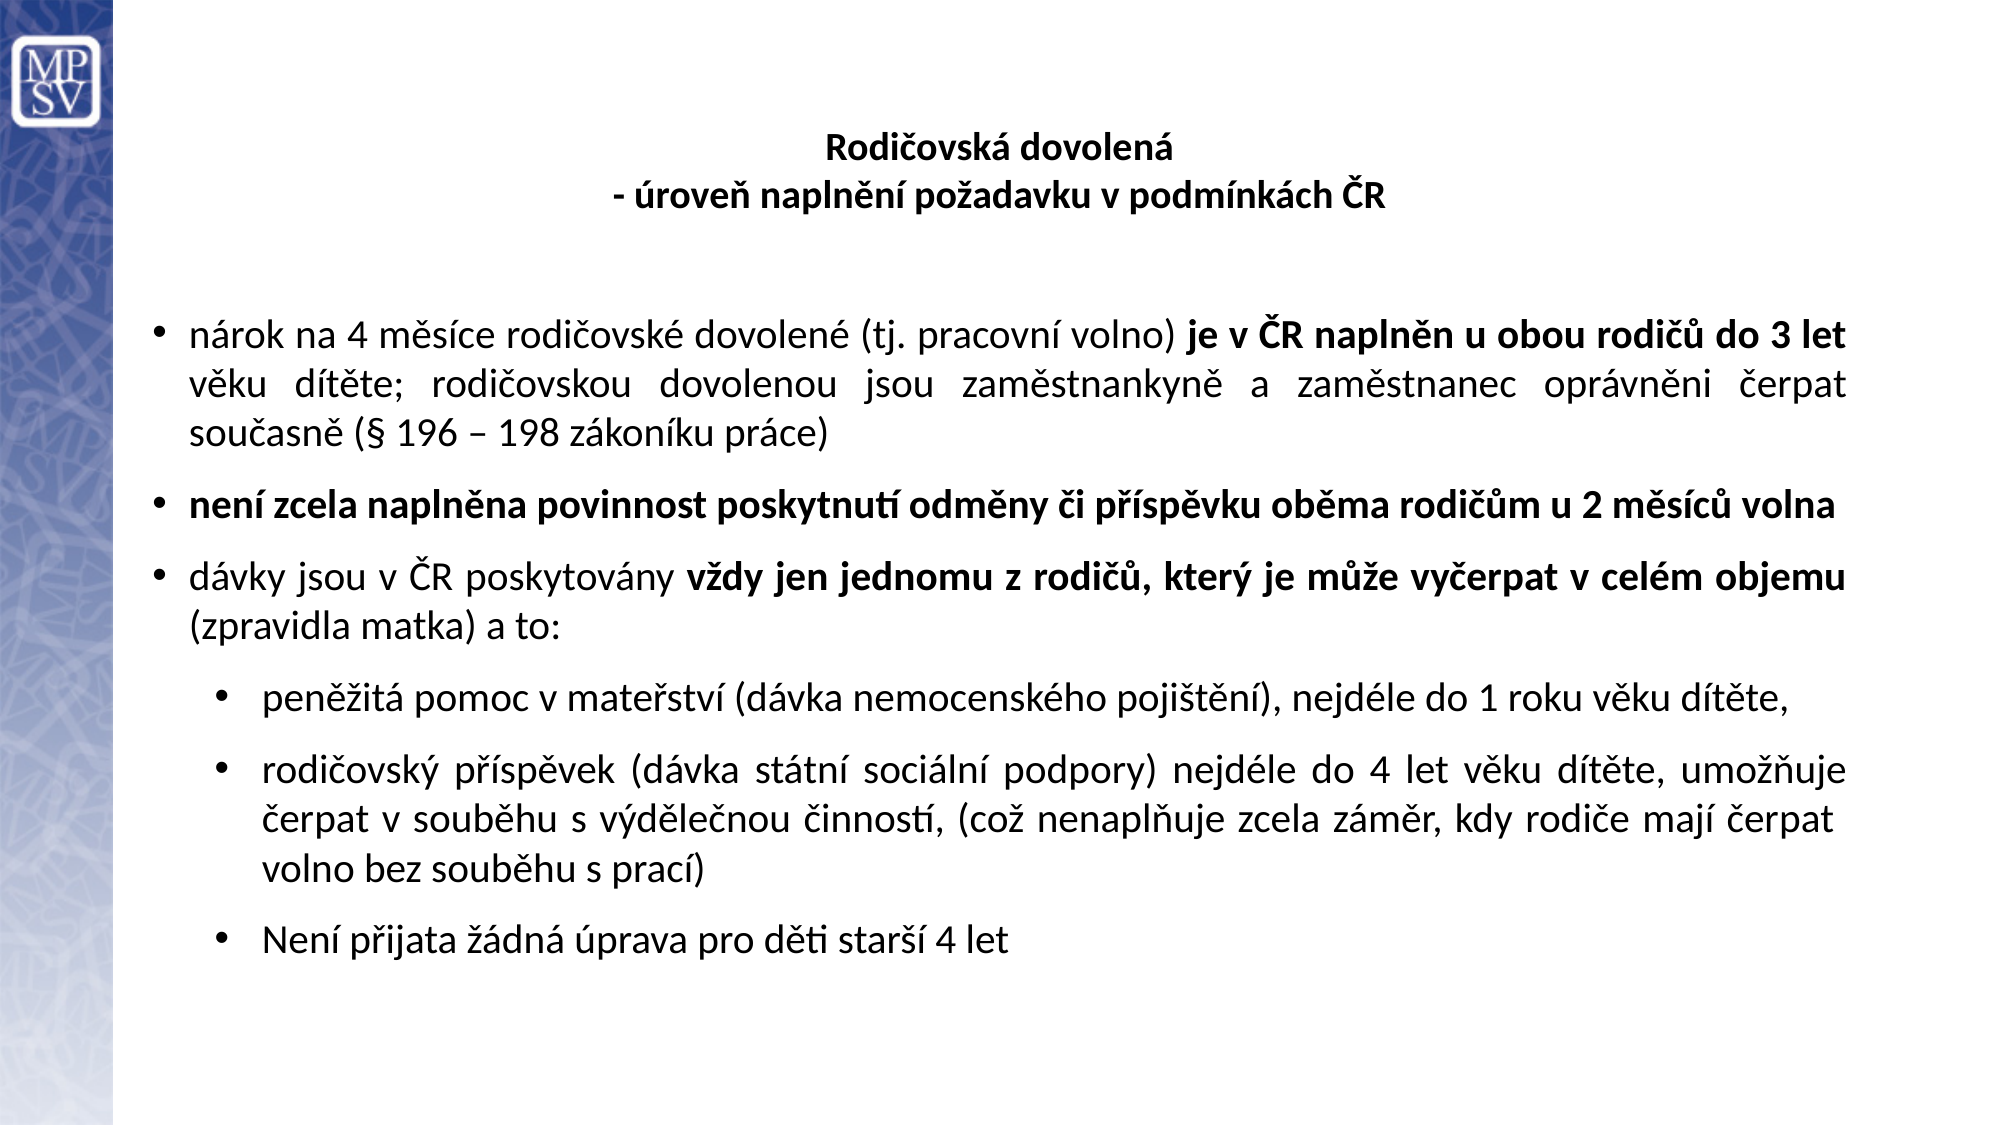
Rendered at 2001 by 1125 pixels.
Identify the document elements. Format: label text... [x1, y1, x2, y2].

title Rodičovská dovolená - úroveň naplnění požadavku v podmínkách ČR [137, 59, 1863, 278]
list nárok na 4 měsíce rodičovské dovolené (tj. pracovní volno) je v ČR naplněn u obou rodičů do 3 let věku dítěte; rodičovskou dovolenou jsou zaměstnankyně a zaměstnanec oprávněni čerpat současně (§ 196 – 198 zákoníku práce) není zcela naplněna povinnost poskytnutí odměny či příspěvku oběma rodičům u 2 měsíců volna dávky jsou v ČR poskytovány vždy jen jednomu z rodičů, který je může vyčerpat v celém objemu (zpravidla matka) a to: peněžitá pomoc v mateřství (dávka nemocenského pojištění), nejdéle do 1 roku věku dítěte, rodičovský příspěvek (dávka státní sociální podpory) nejdéle do 4 let věku dítěte, umožňuje čerpat v souběhu s výdělečnou činností, (což nenaplňuje zcela záměr, kdy rodiče mají čerpat volno bez souběhu s prací) Není přijata žádná úprava pro děti starší 4 let [137, 299, 1863, 1014]
picture [0, 0, 113, 1125]
